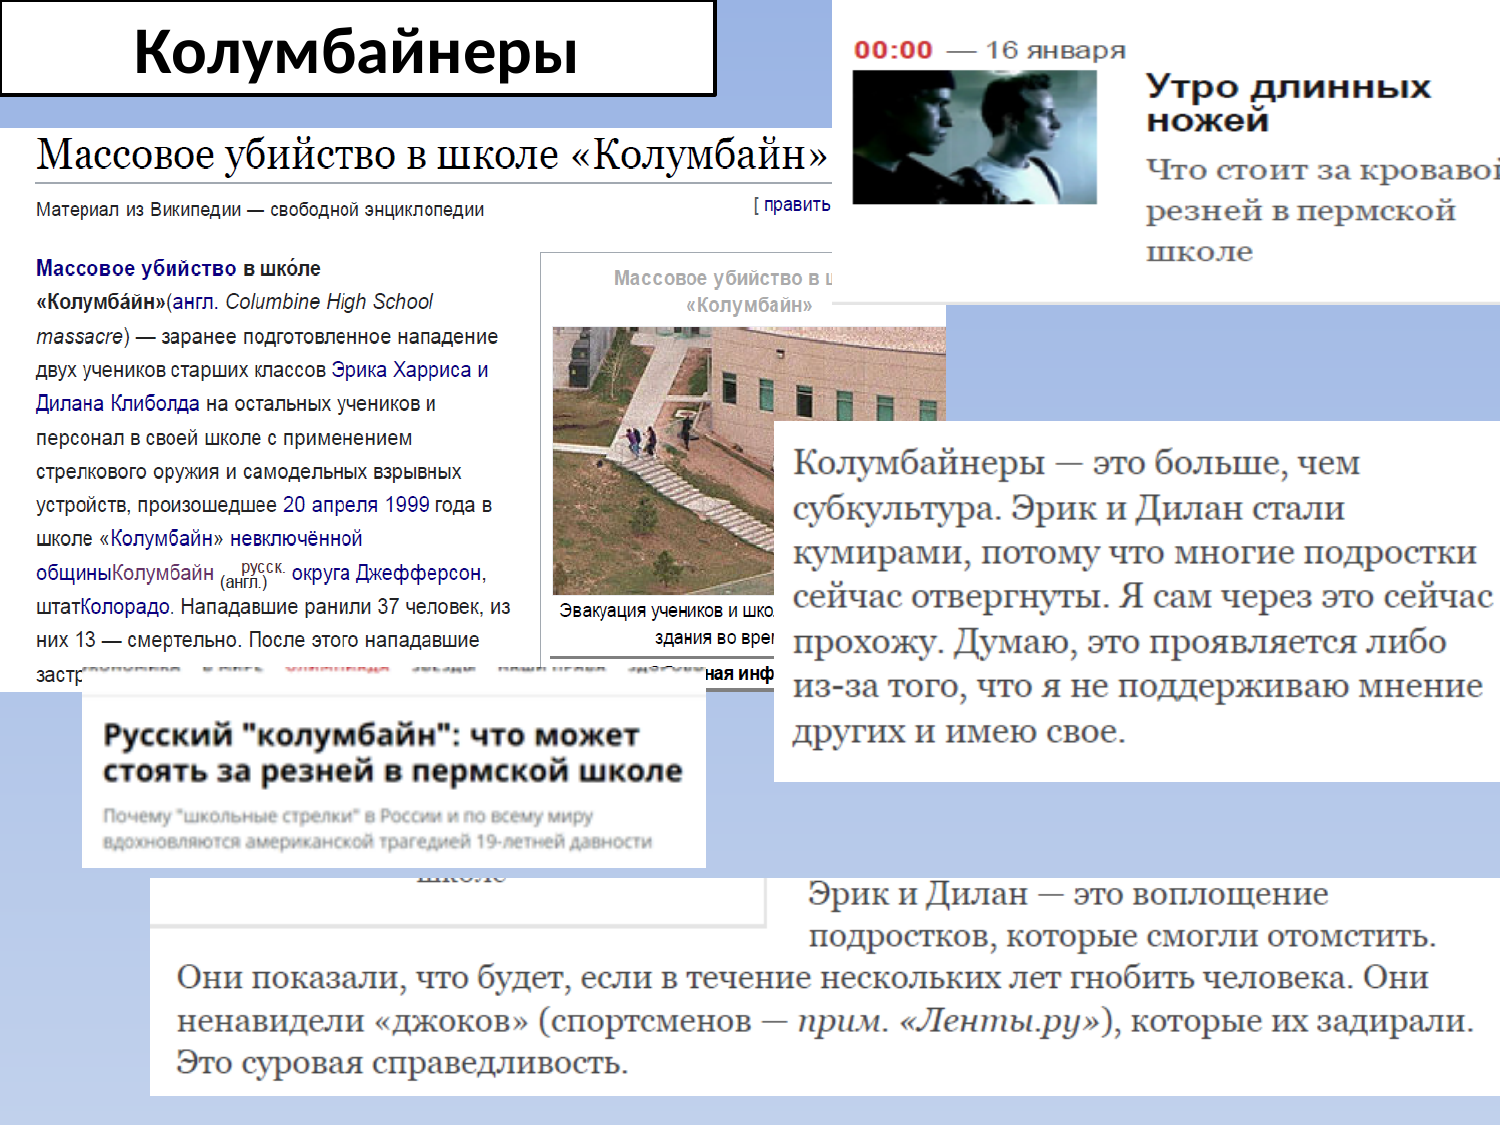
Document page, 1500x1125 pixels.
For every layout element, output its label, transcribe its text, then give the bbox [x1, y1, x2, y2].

picture [0, 0, 1500, 868]
text_box Колумбайнеры [0, 0, 717, 97]
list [149, 878, 1500, 1096]
